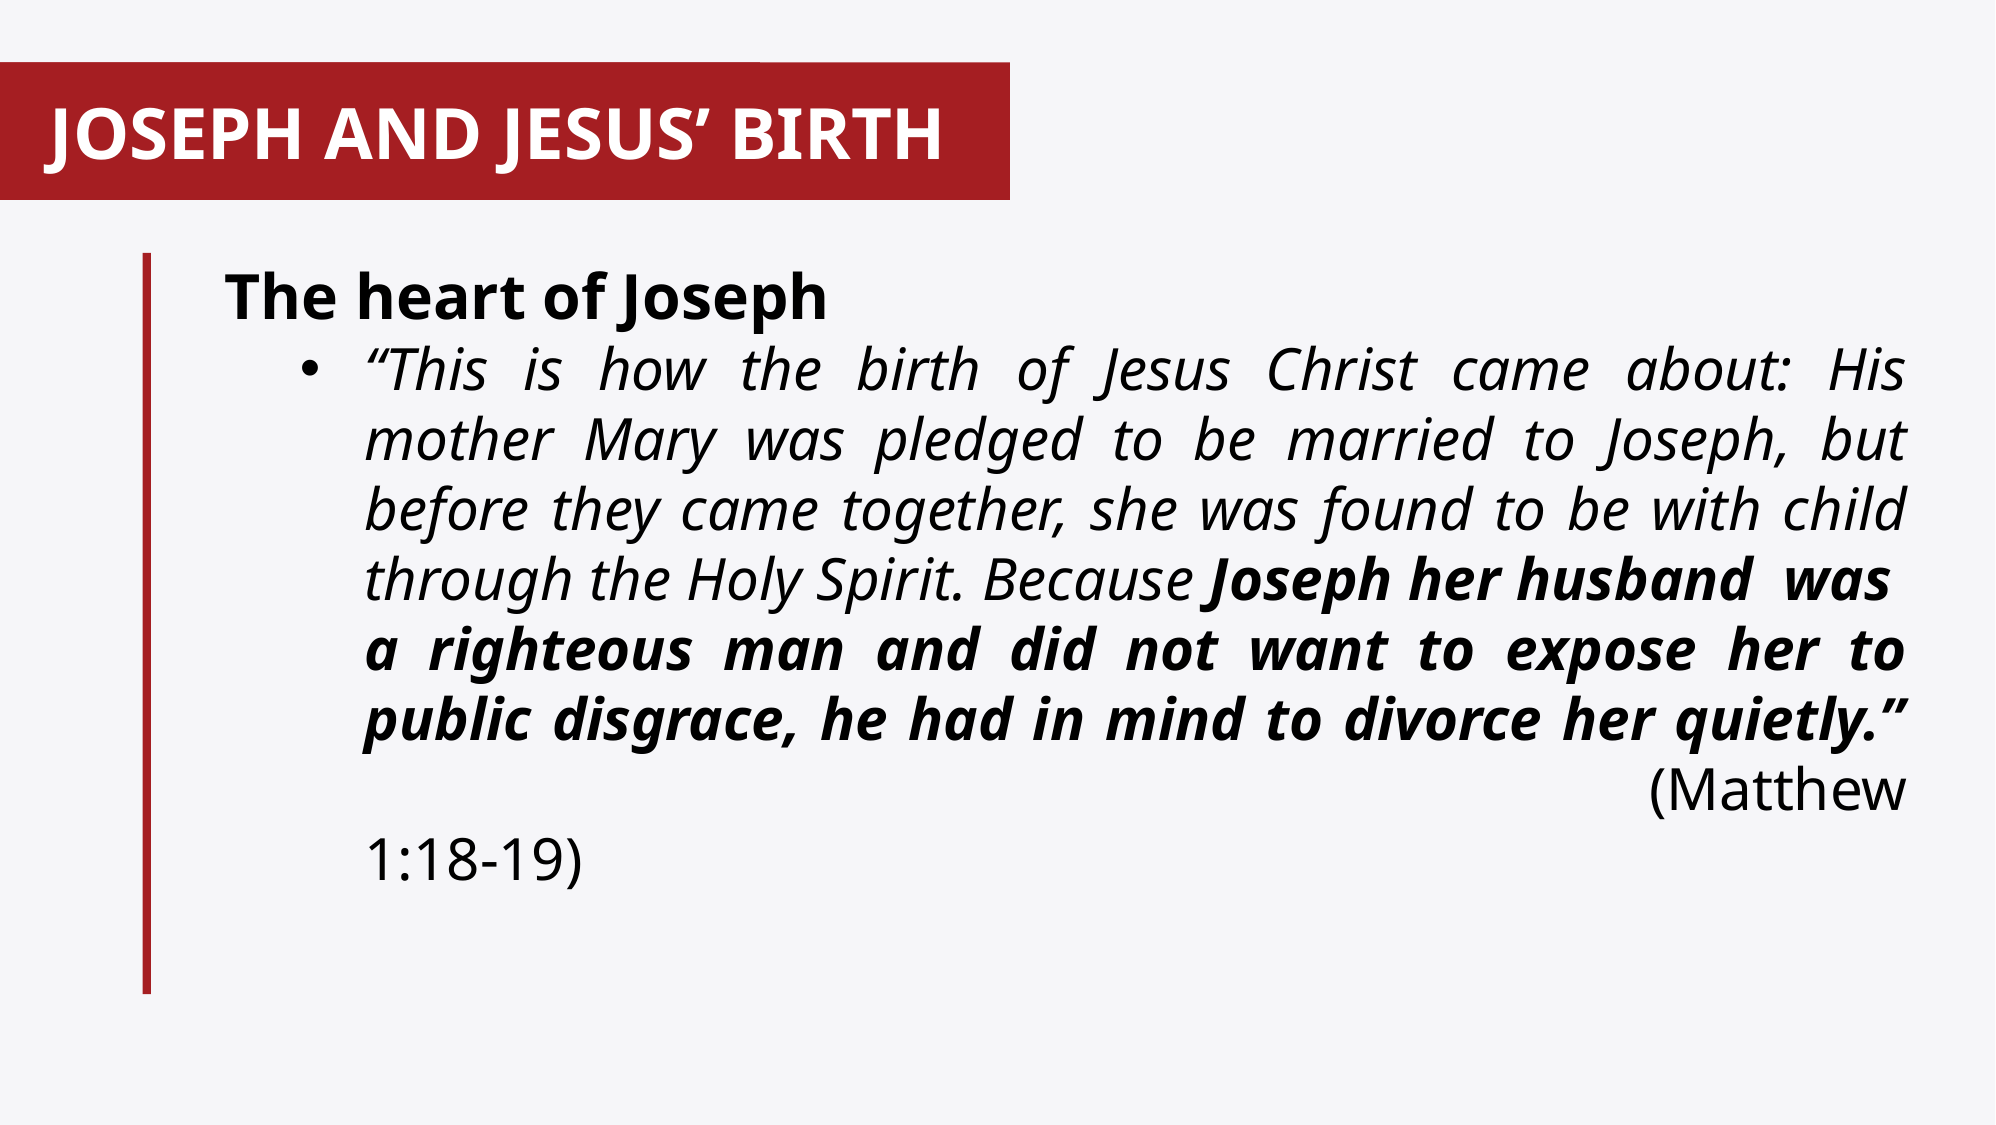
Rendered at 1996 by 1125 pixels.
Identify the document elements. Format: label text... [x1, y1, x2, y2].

title JOSEPH AND JESUS’ BIRTH [0, 62, 1010, 200]
text_box The heart of Joseph “This is how the birth of Jesus Christ came about: His mother Mary was pledged to be married to Joseph, but before they came together, she was found to be with child through the Holy Spirit. Because Joseph her husband was a righteous man and did not want to expose her to public disgrace, he had in mind to divorce her quietly.” (Matthew 1:18-19) [209, 249, 1923, 425]
